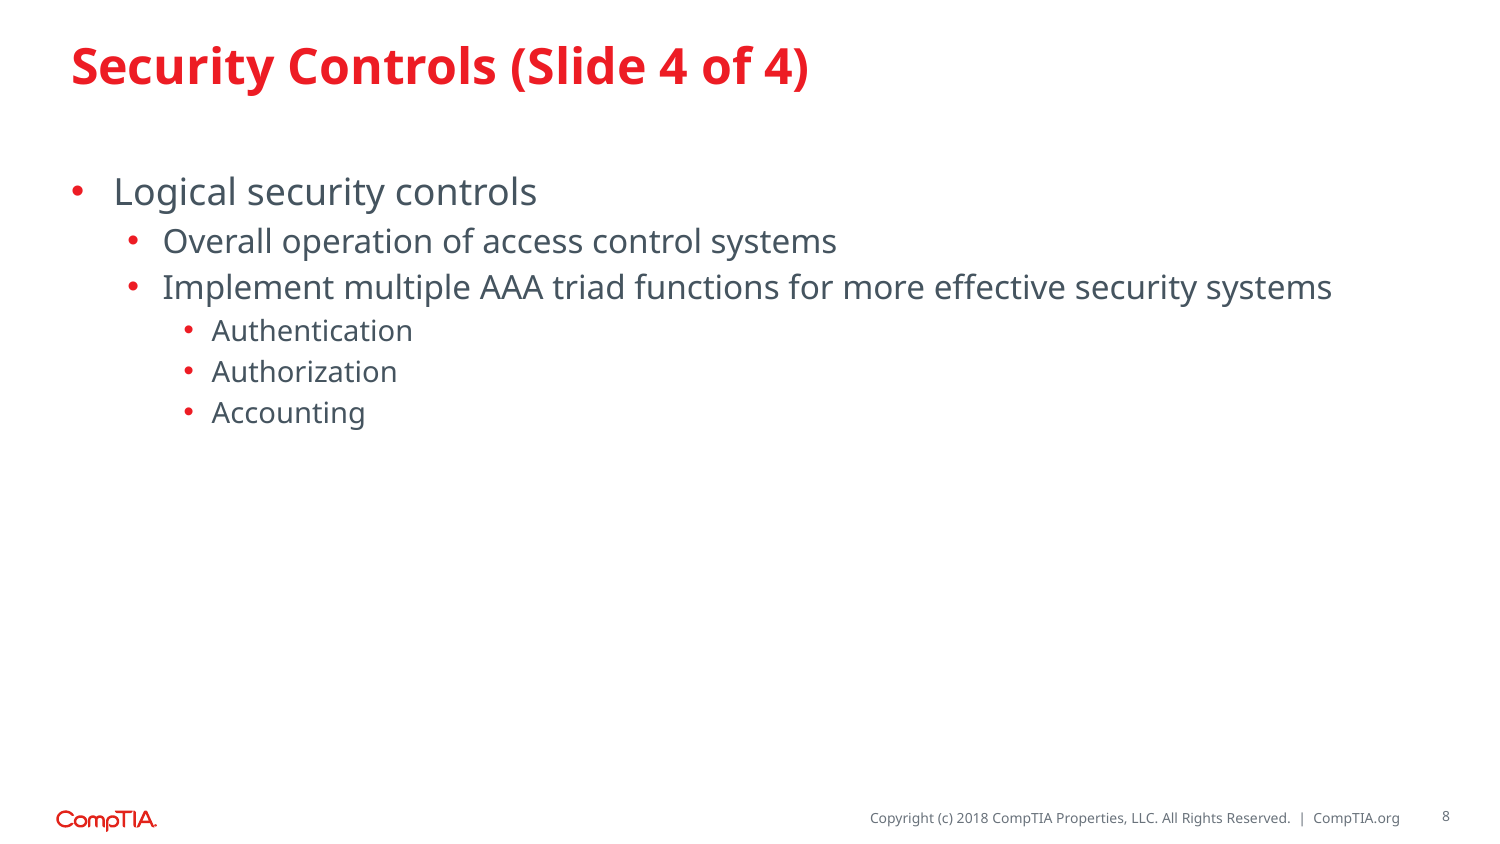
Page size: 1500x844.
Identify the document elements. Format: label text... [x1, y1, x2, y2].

slide_number 8 [1407, 800, 1450, 835]
title Security Controls (Slide 4 of 4) [56, 12, 1444, 117]
list Logical security controls Overall operation of access control systems Implement multiple AAA triad functions for more effective security systems Authentication Authorization Accounting [56, 160, 1444, 746]
